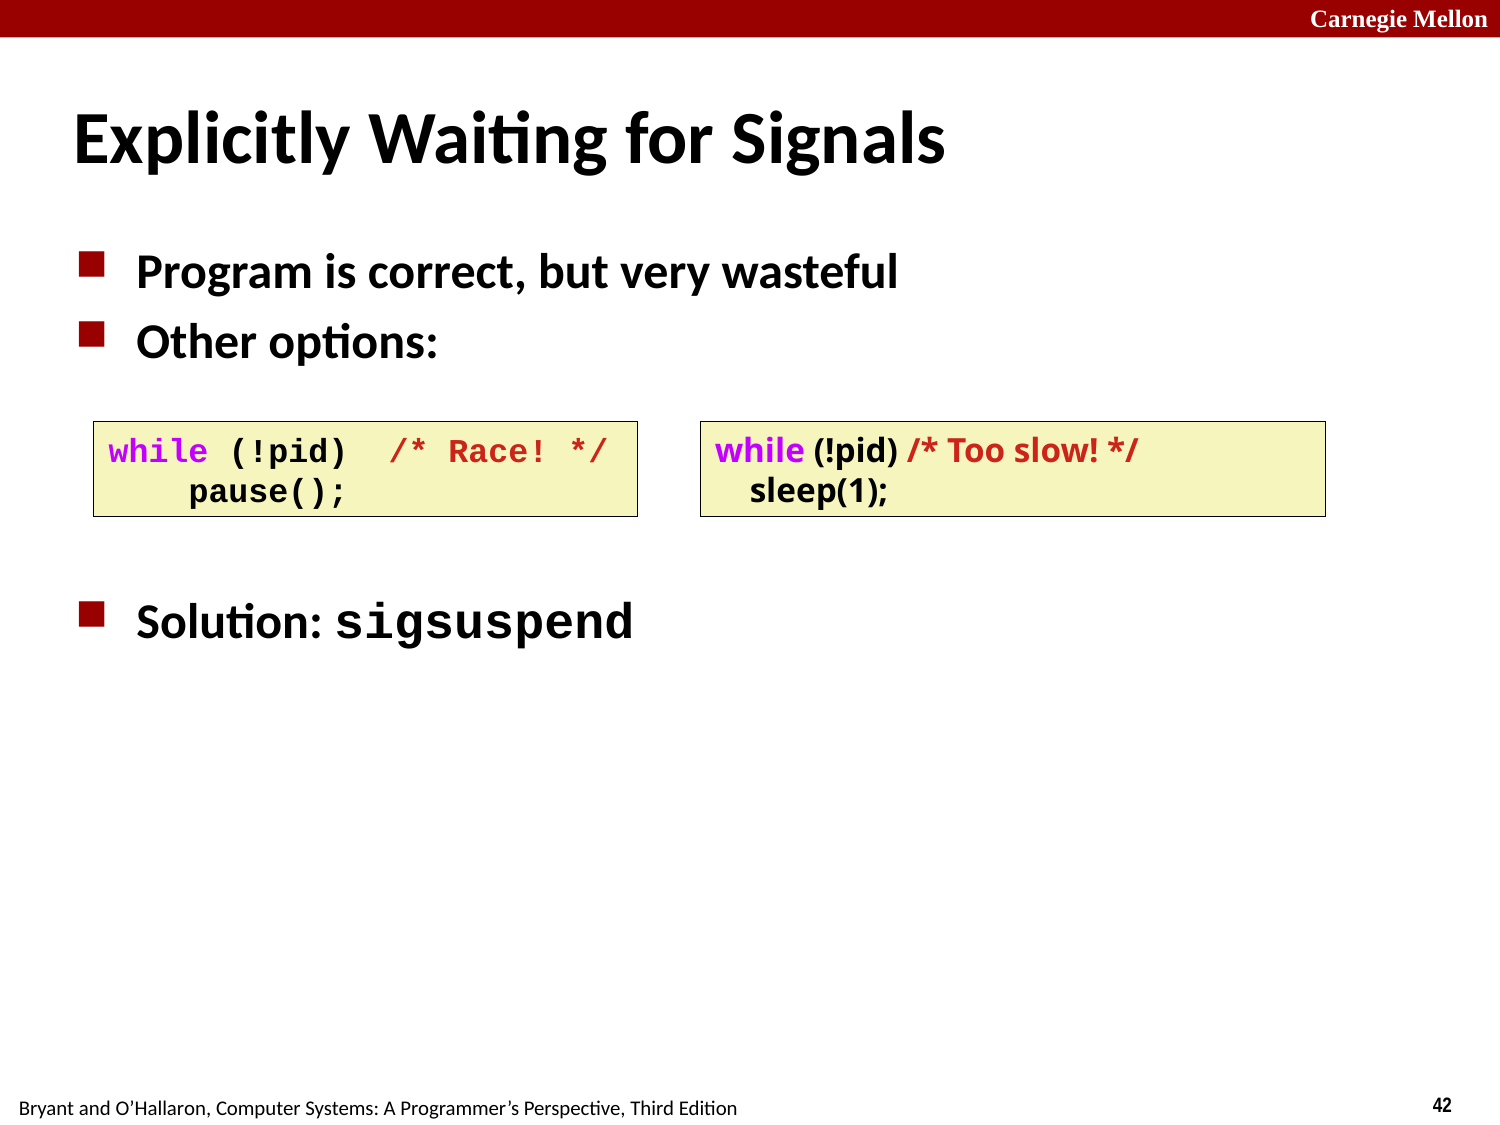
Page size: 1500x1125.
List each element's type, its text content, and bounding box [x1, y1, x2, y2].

text_box while (!pid) /* Race! */ pause(); [93, 421, 638, 517]
list Program is correct, but very wasteful Other options: Solution: sigsuspend [64, 230, 1361, 313]
title Explicitly Waiting for Signals [58, 71, 1451, 197]
text_box while (!pid) /* Too slow! */ sleep(1); [699, 421, 1325, 517]
